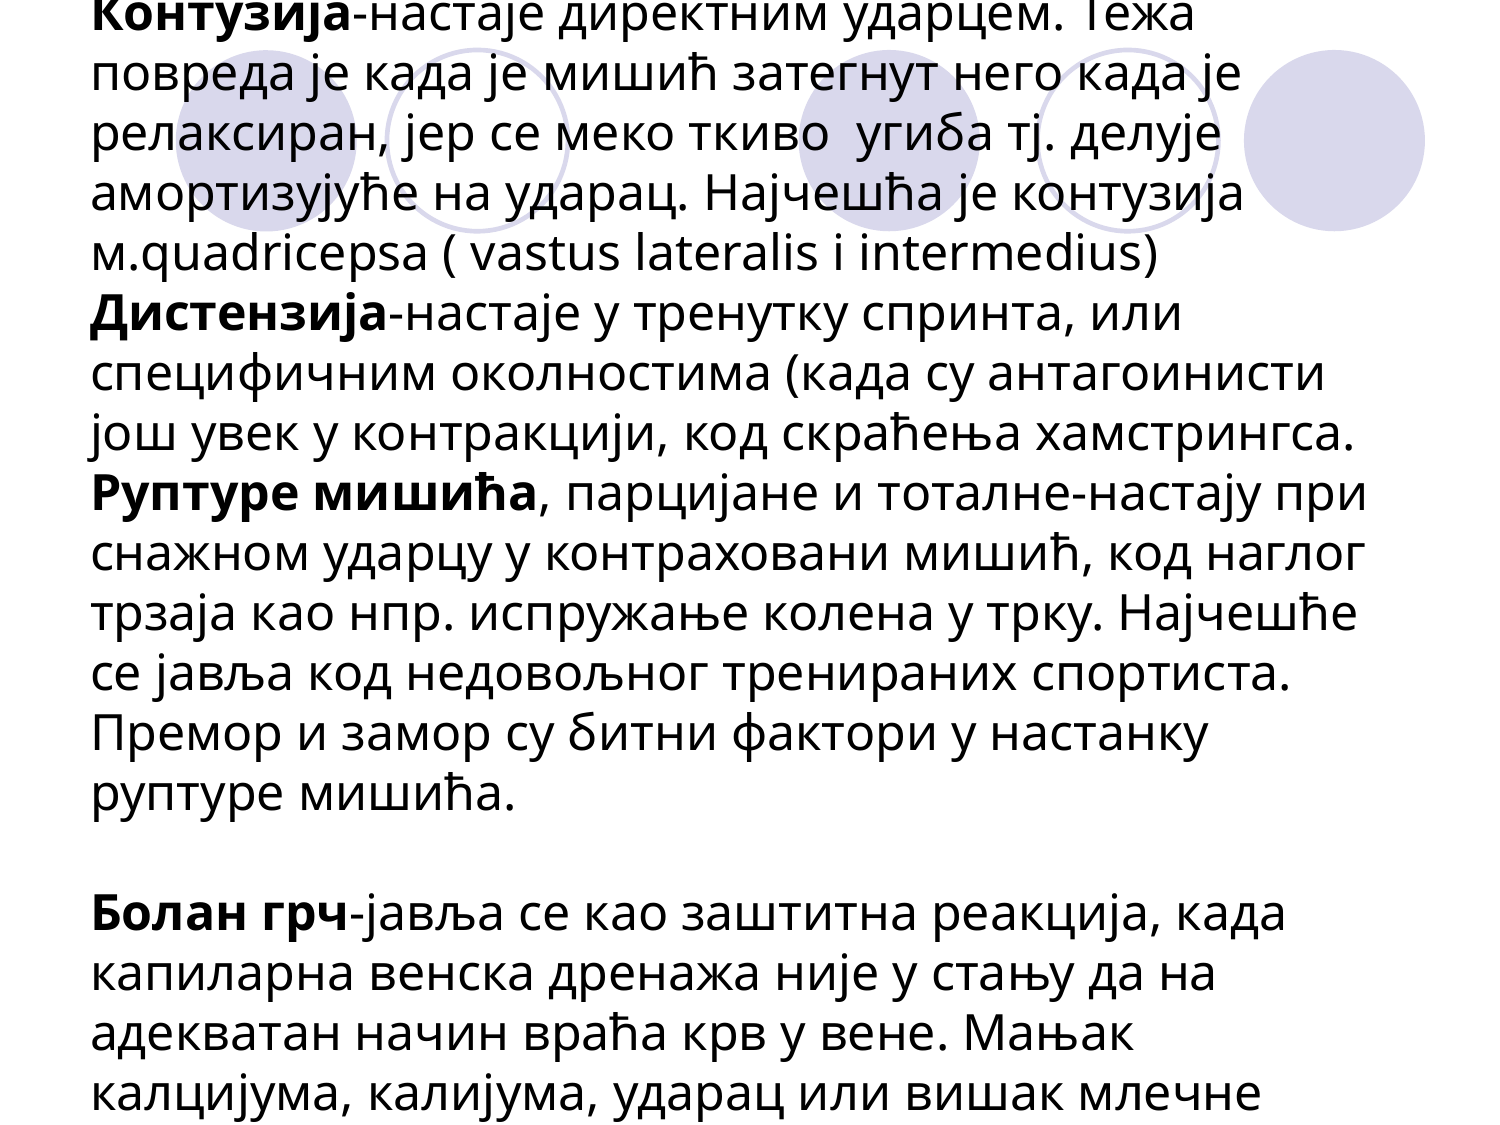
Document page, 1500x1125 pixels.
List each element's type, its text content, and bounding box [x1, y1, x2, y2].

title Повреде мишића ДЕ Контузија-настаје директним ударцем. Тежа повреда је када је мишић затегнут него када је релаксиран, јер се меко ткиво угиба тј. делује амортизујуће на ударац. Најчешћа је контузија м.quadricepsa ( vastus lateralis i intermedius) Дистензија-настаје у тренутку спринта, или специфичним околностима (када су антагоинисти још увек у контракцији, код скраћења хамстрингса. Руптуре мишића, парцијане и тоталне-настају при снажном ударцу у контраховани мишић, код наглог трзаја као нпр. испружање колена у трку. Најчешће се јавља код недовољног тренираних спортиста. Премор и замор су битни фактори у настанку руптуре мишића. Болан грч-јавља се као заштитна реакција, када капиларна венска дренажа није у стању да на адекватан начин враћа крв у вене. Мањак калцијума, калијума, ударац или вишак млечне киселине могу бити узрок грча мишића. [75, 408, 1425, 634]
